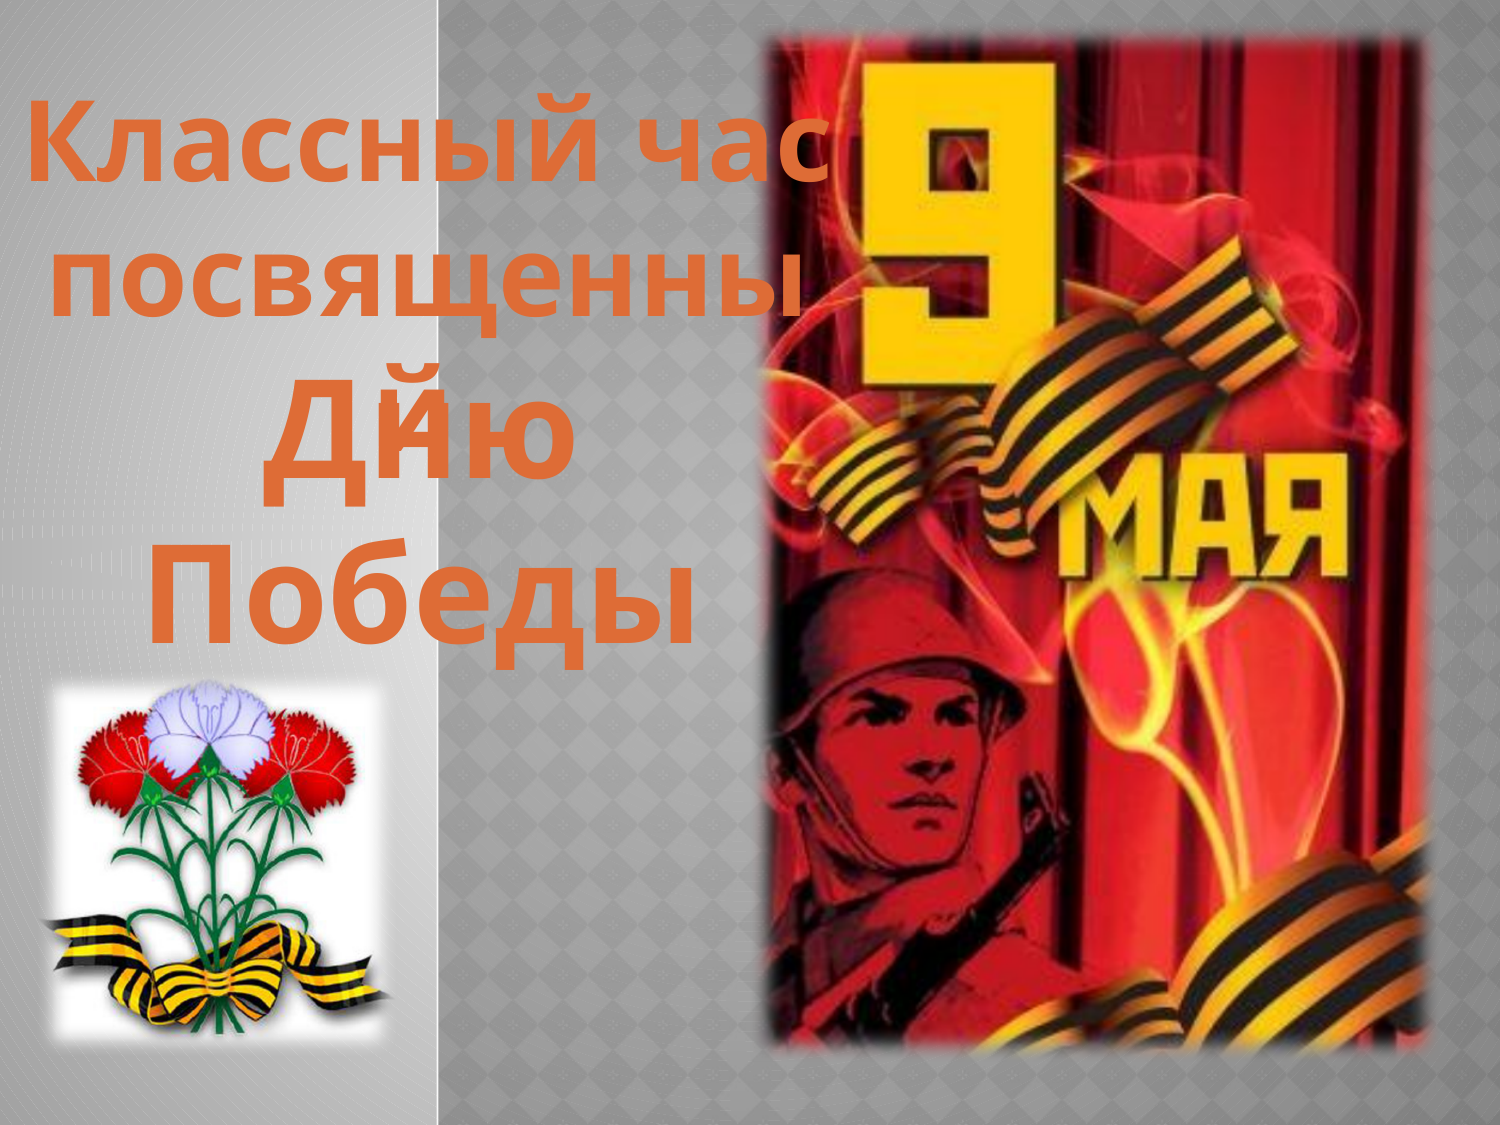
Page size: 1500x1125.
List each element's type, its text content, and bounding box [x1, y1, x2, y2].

picture [34, 667, 399, 1059]
picture [749, 22, 1442, 1063]
text_box Классный час посвященный [0, 61, 743, 334]
text_box Дню Победы [0, 334, 743, 679]
